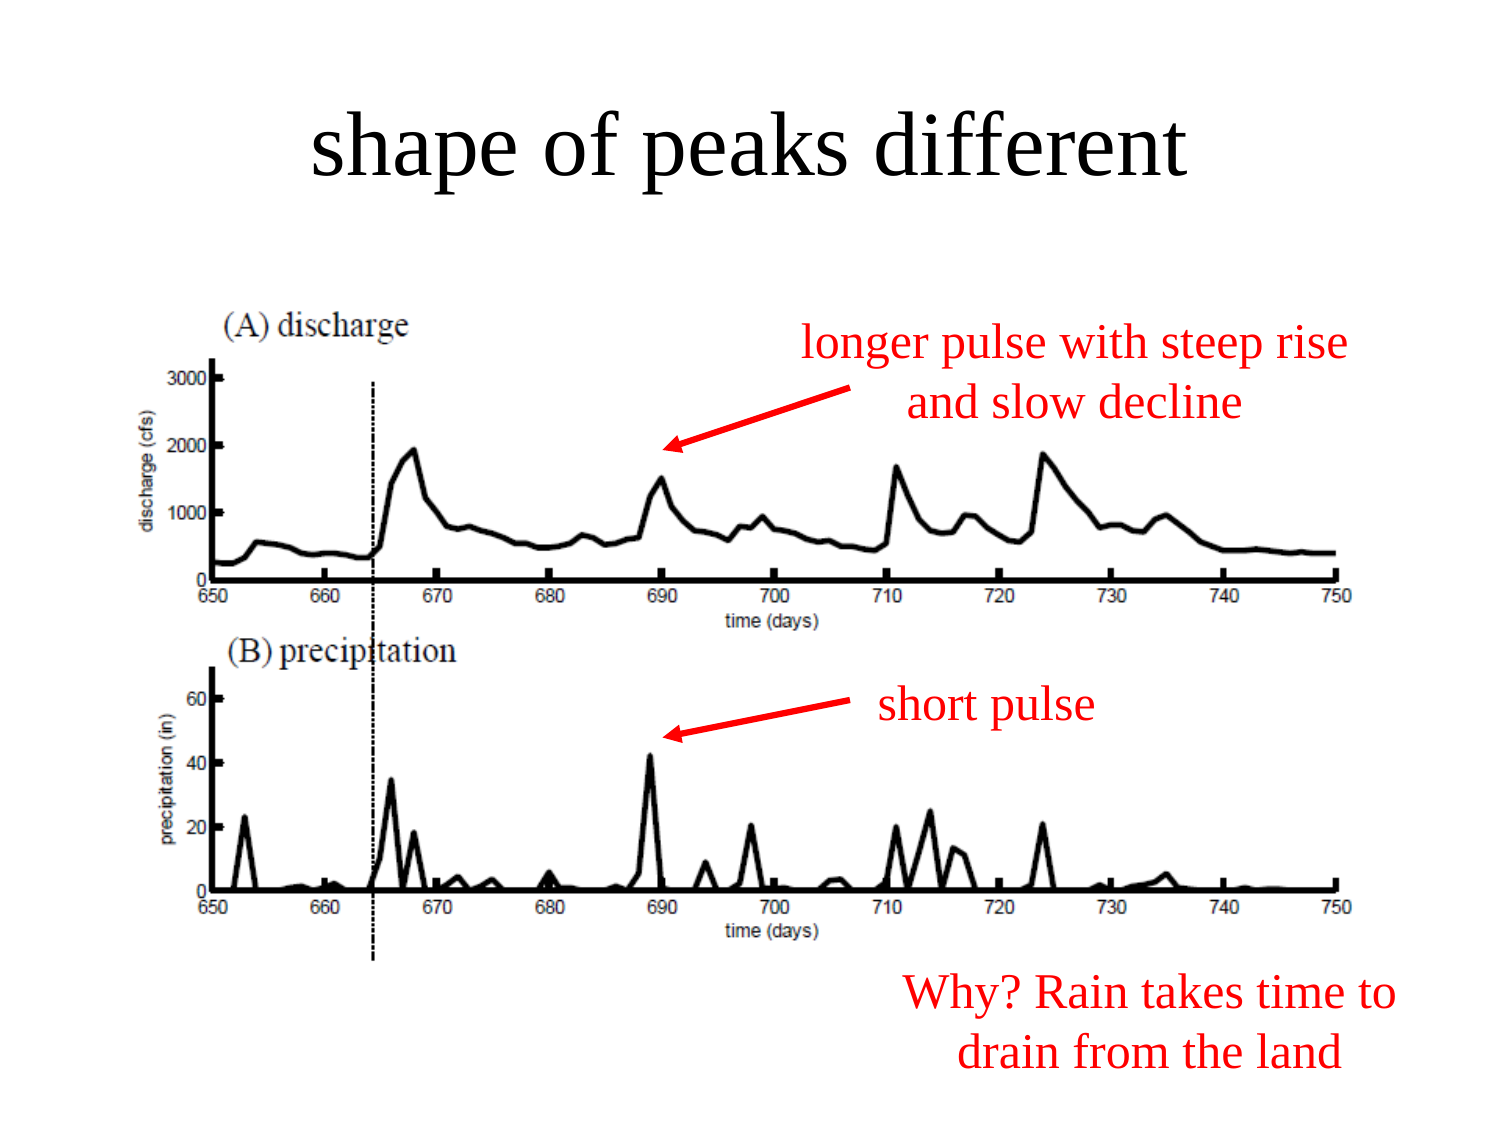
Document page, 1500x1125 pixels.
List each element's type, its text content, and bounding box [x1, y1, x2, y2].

title shape of peaks different [75, 45, 1425, 233]
text_box Why? Rain takes time to drain from the land [849, 949, 1450, 1088]
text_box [662, 387, 851, 451]
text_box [662, 699, 851, 738]
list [130, 295, 1369, 972]
